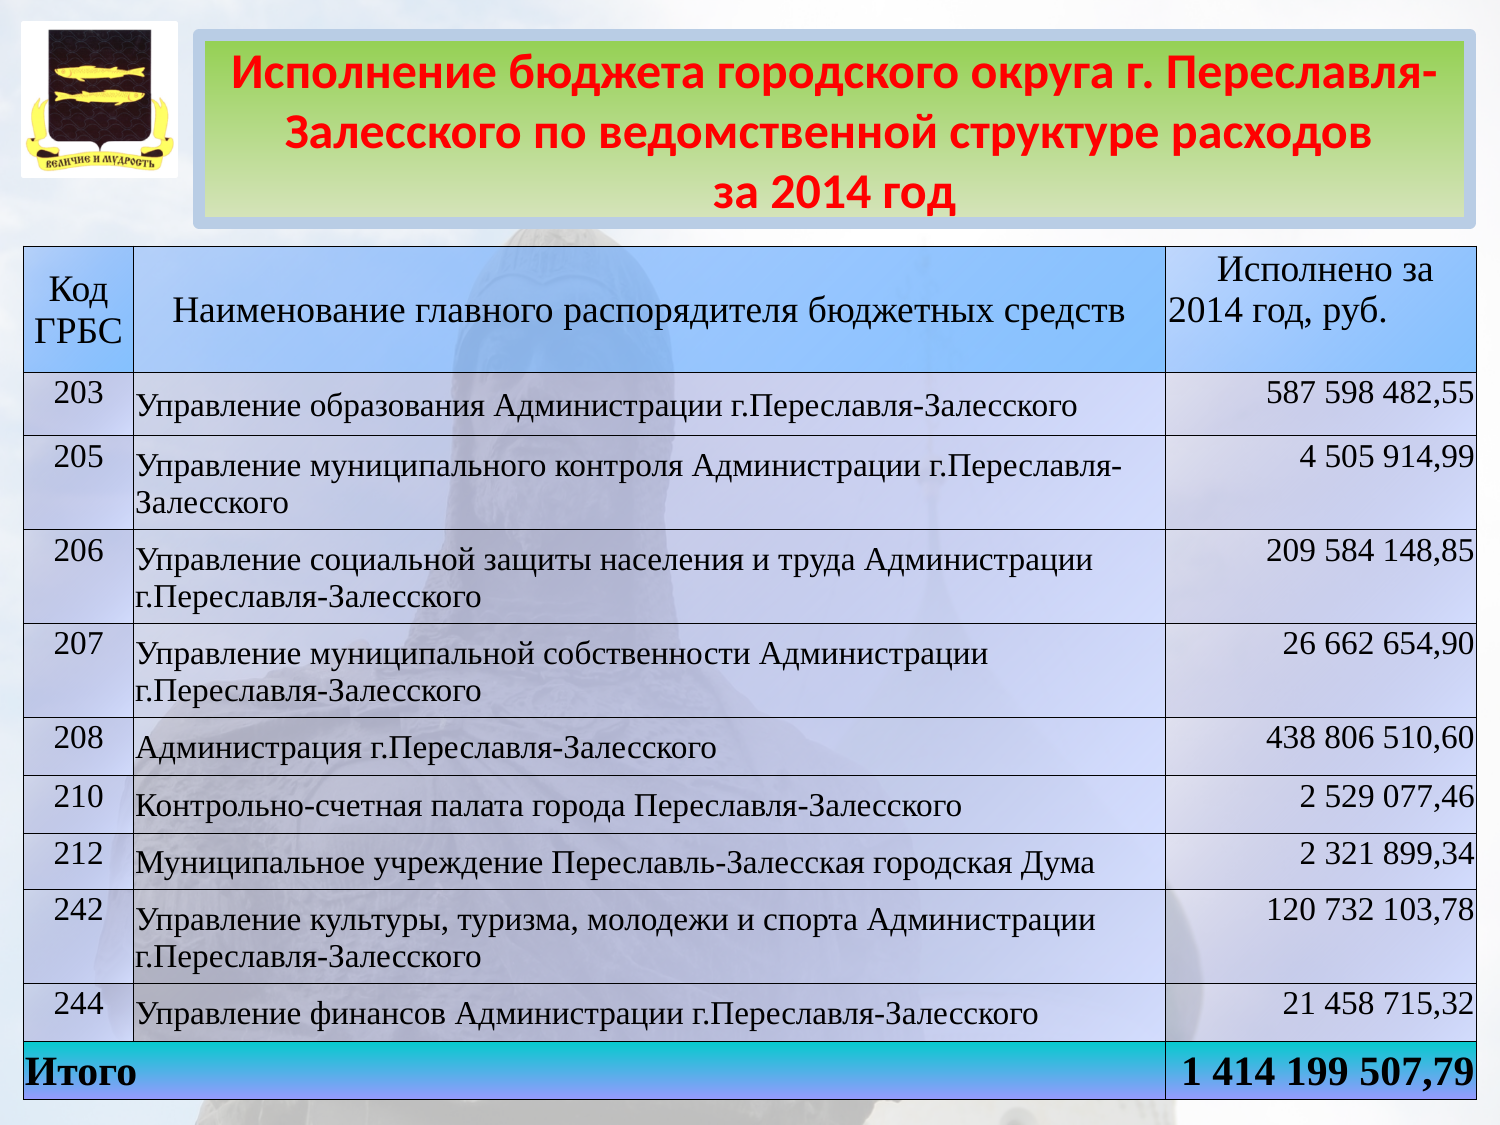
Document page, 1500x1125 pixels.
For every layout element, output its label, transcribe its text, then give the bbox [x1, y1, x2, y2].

table_cell Управление образования Администрации г.Переславля-Залесского [134, 373, 1165, 435]
table_cell 242 [24, 890, 133, 983]
table_cell 2 529 077,46 [1166, 776, 1476, 833]
table_header Наименование главного распорядителя бюджетных средств [134, 247, 1165, 372]
text_box [21, 21, 178, 178]
table_cell 587 598 482,55 [1166, 373, 1476, 435]
table_cell Управление муниципальной собственности Администрации г.Переславля-Залесского [134, 624, 1165, 717]
table_cell 208 [24, 718, 133, 775]
table_header Код ГРБС [24, 247, 133, 372]
table_cell 21 458 715,32 [1166, 984, 1476, 1041]
table_cell Управление социальной защиты населения и труда Администрации г.Переславля-Залесского [134, 530, 1165, 623]
table_cell 205 [24, 436, 133, 529]
table_cell 212 [24, 834, 133, 889]
table_cell Контрольно-счетная палата города Переславля-Залесского [134, 776, 1165, 833]
table_cell Итого [24, 1042, 1165, 1099]
table_cell 244 [24, 984, 133, 1041]
table_cell 209 584 148,85 [1166, 530, 1476, 623]
text_box Исполнение бюджета городского округа г. Переславля-Залесского по ведомственной структуре расходов за 2014 год [197, 33, 1472, 225]
table_cell Управление муниципального контроля Администрации г.Переславля-Залесского [134, 436, 1165, 529]
table_cell Управление культуры, туризма, молодежи и спорта Администрации г.Переславля-Залесского [134, 890, 1165, 983]
table_cell Муниципальное учреждение Переславль-Залесская городская Дума [134, 834, 1165, 889]
table_cell 4 505 914,99 [1166, 436, 1476, 529]
table_cell Администрация г.Переславля-Залесского [134, 718, 1165, 775]
table_cell 2 321 899,34 [1166, 834, 1476, 889]
table_cell 210 [24, 776, 133, 833]
table_cell 26 662 654,90 [1166, 624, 1476, 717]
table_cell 1 414 199 507,79 [1166, 1042, 1476, 1099]
table_cell 207 [24, 624, 133, 717]
table_cell 120 732 103,78 [1166, 890, 1476, 983]
table_cell Управление финансов Администрации г.Переславля-Залесского [134, 984, 1165, 1041]
table_cell 206 [24, 530, 133, 623]
table_header Исполнено за 2014 год, руб. [1166, 247, 1476, 372]
table_cell 203 [24, 373, 133, 435]
table_cell 438 806 510,60 [1166, 718, 1476, 775]
